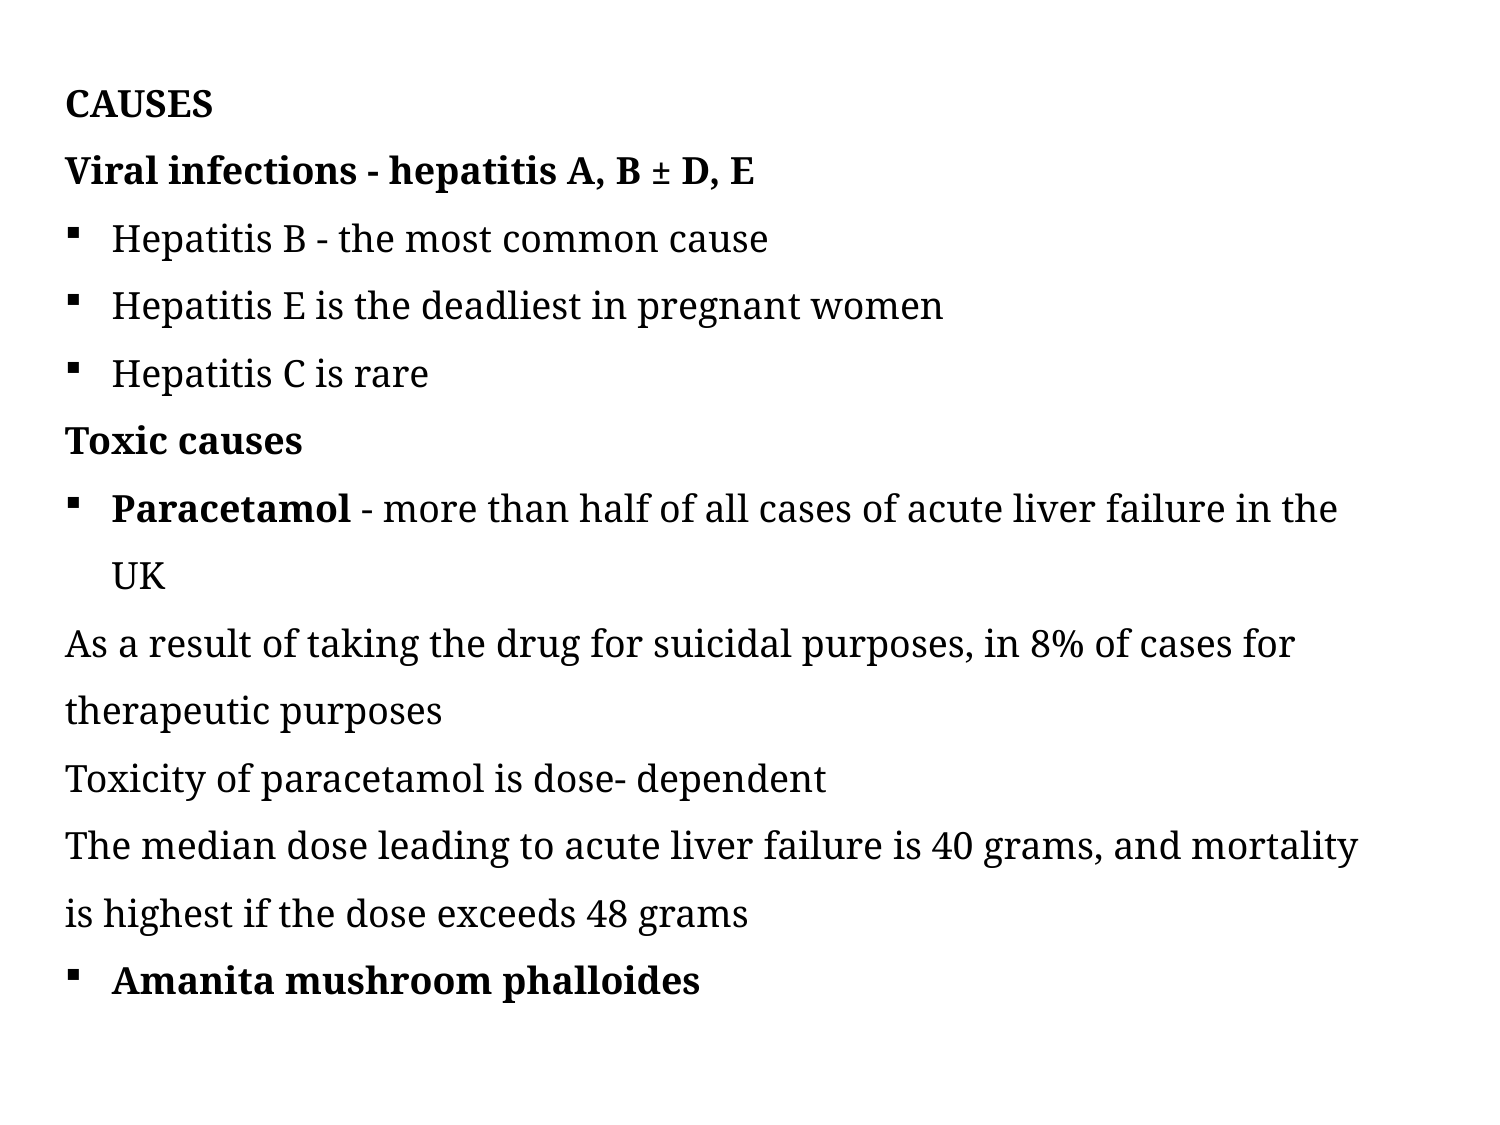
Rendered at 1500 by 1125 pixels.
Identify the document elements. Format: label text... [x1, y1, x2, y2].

text_box CAUSES Viral infections - hepatitis A, B ± D, E Hepatitis B - the most common cause Hepatitis E is the deadliest in pregnant women Hepatitis C is rare Toxic causes Paracetamol - more than half of all cases of acute liver failure in the UK As a result of taking the drug for suicidal purposes, in 8% of cases for therapeutic purposes Toxicity of paracetamol is dose- dependent The median dose leading to acute liver failure is 40 grams, and mortality is highest if the dose exceeds 48 grams Amanita mushroom phalloides [49, 49, 1413, 1010]
